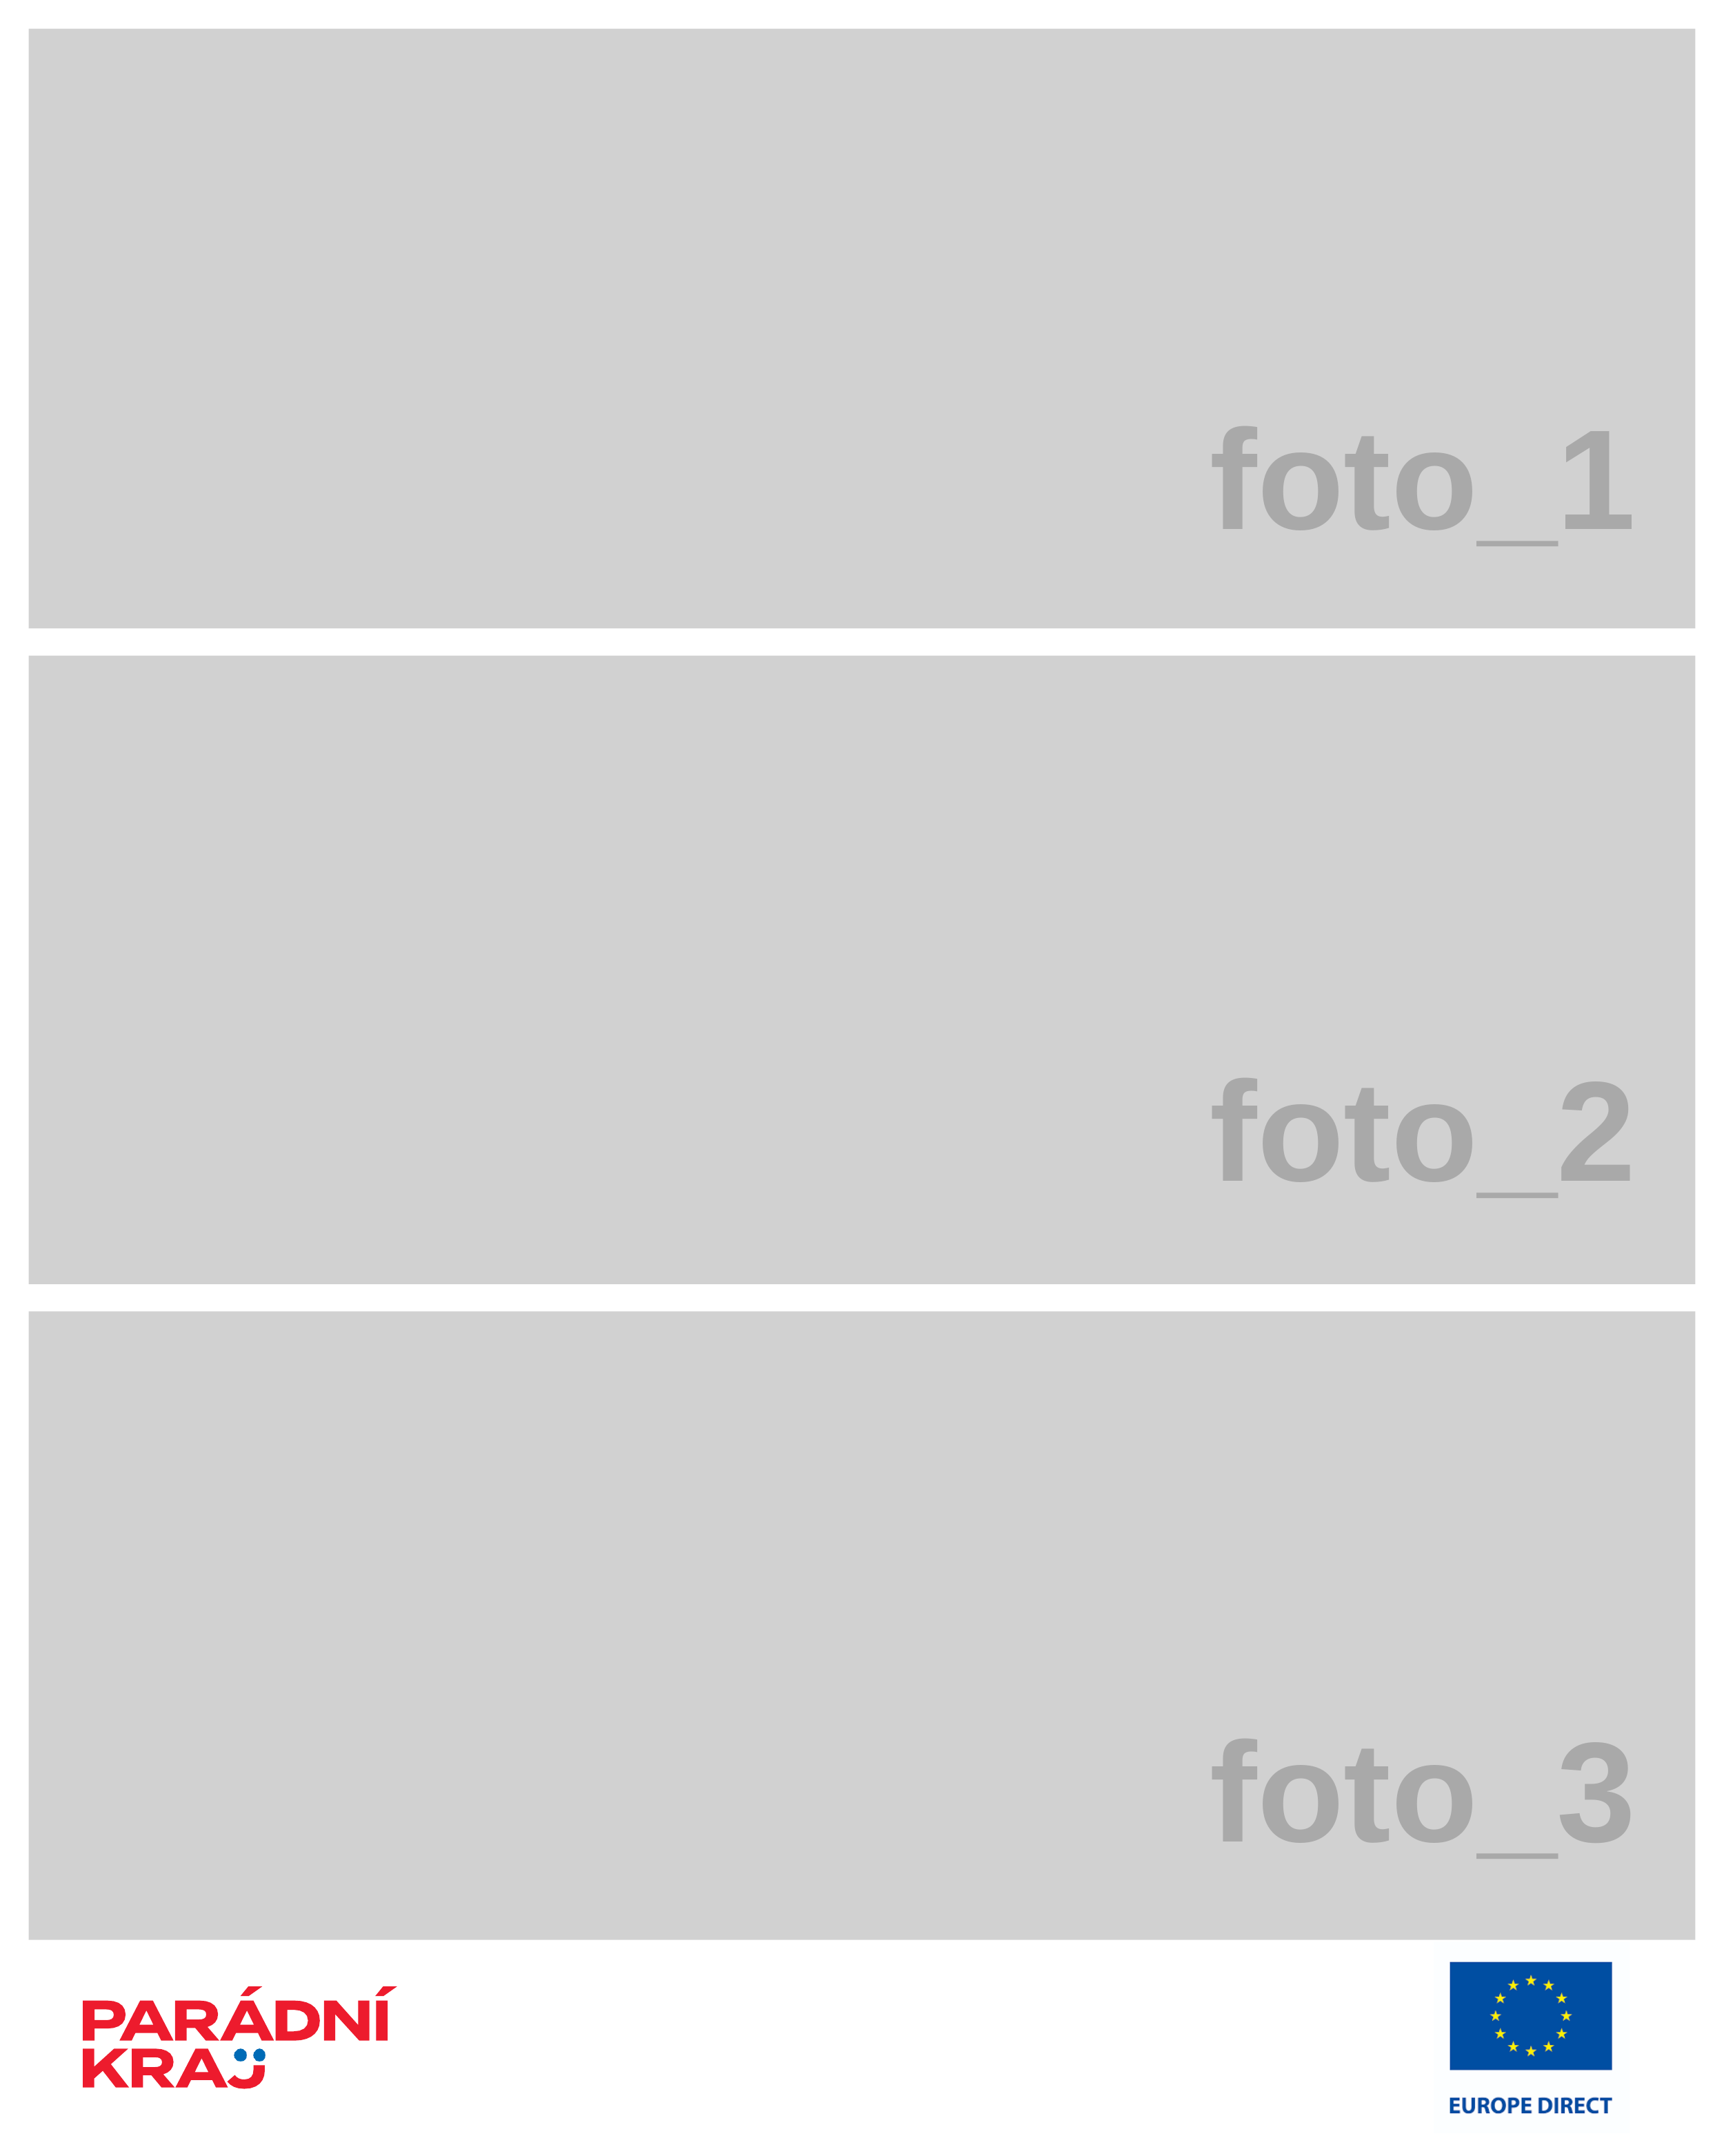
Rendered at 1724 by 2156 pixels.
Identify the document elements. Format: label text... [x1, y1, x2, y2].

text_box foto_1 [1208, 385, 1639, 558]
text_box foto_2 [1208, 1037, 1639, 1210]
picture [234, 2048, 247, 2062]
text_box foto_3 [1208, 1697, 1639, 1870]
picture [253, 2048, 265, 2062]
picture [1434, 1942, 1630, 2133]
